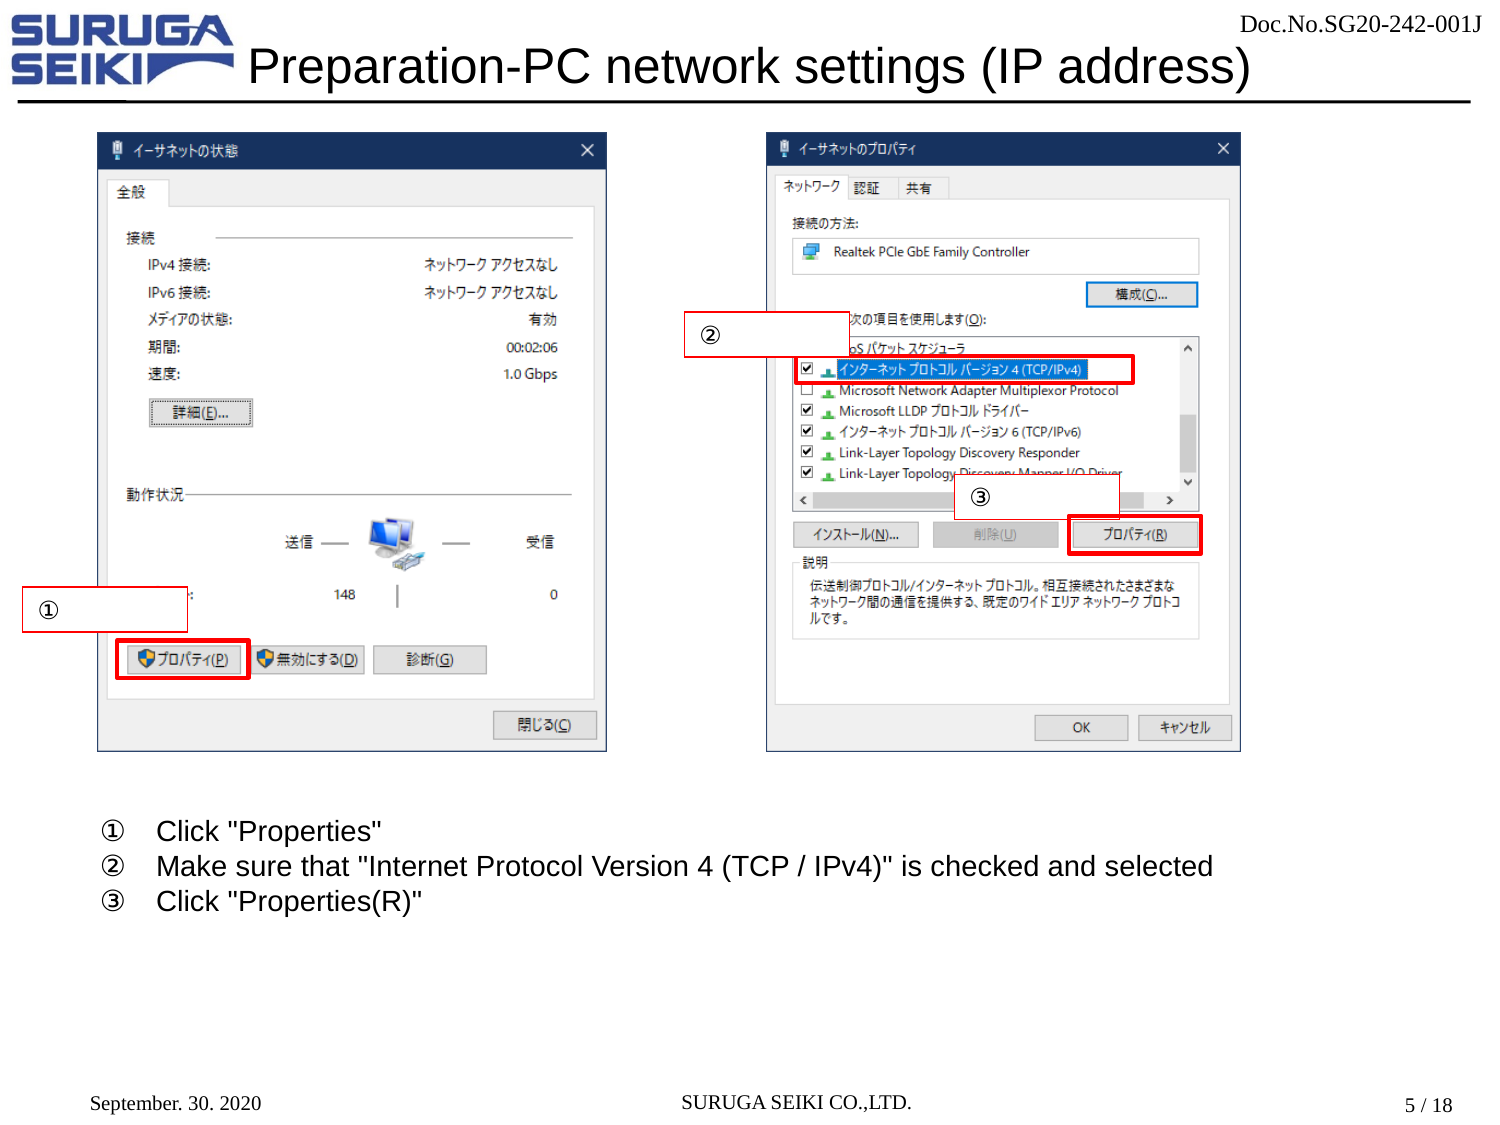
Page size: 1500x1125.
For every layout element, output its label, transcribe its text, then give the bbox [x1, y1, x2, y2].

text_box ① [22, 586, 92, 632]
picture [766, 132, 1242, 752]
text_box Click "Properties" Make sure that "Internet Protocol Version 4 (TCP / IPv4)" is checked and selected Click "Properties(R)" [85, 804, 1385, 925]
text_box ② [684, 312, 761, 357]
title Preparation-PC network settings (IP address) [40, 31, 1460, 96]
picture [97, 132, 607, 752]
picture [1, 2, 243, 96]
